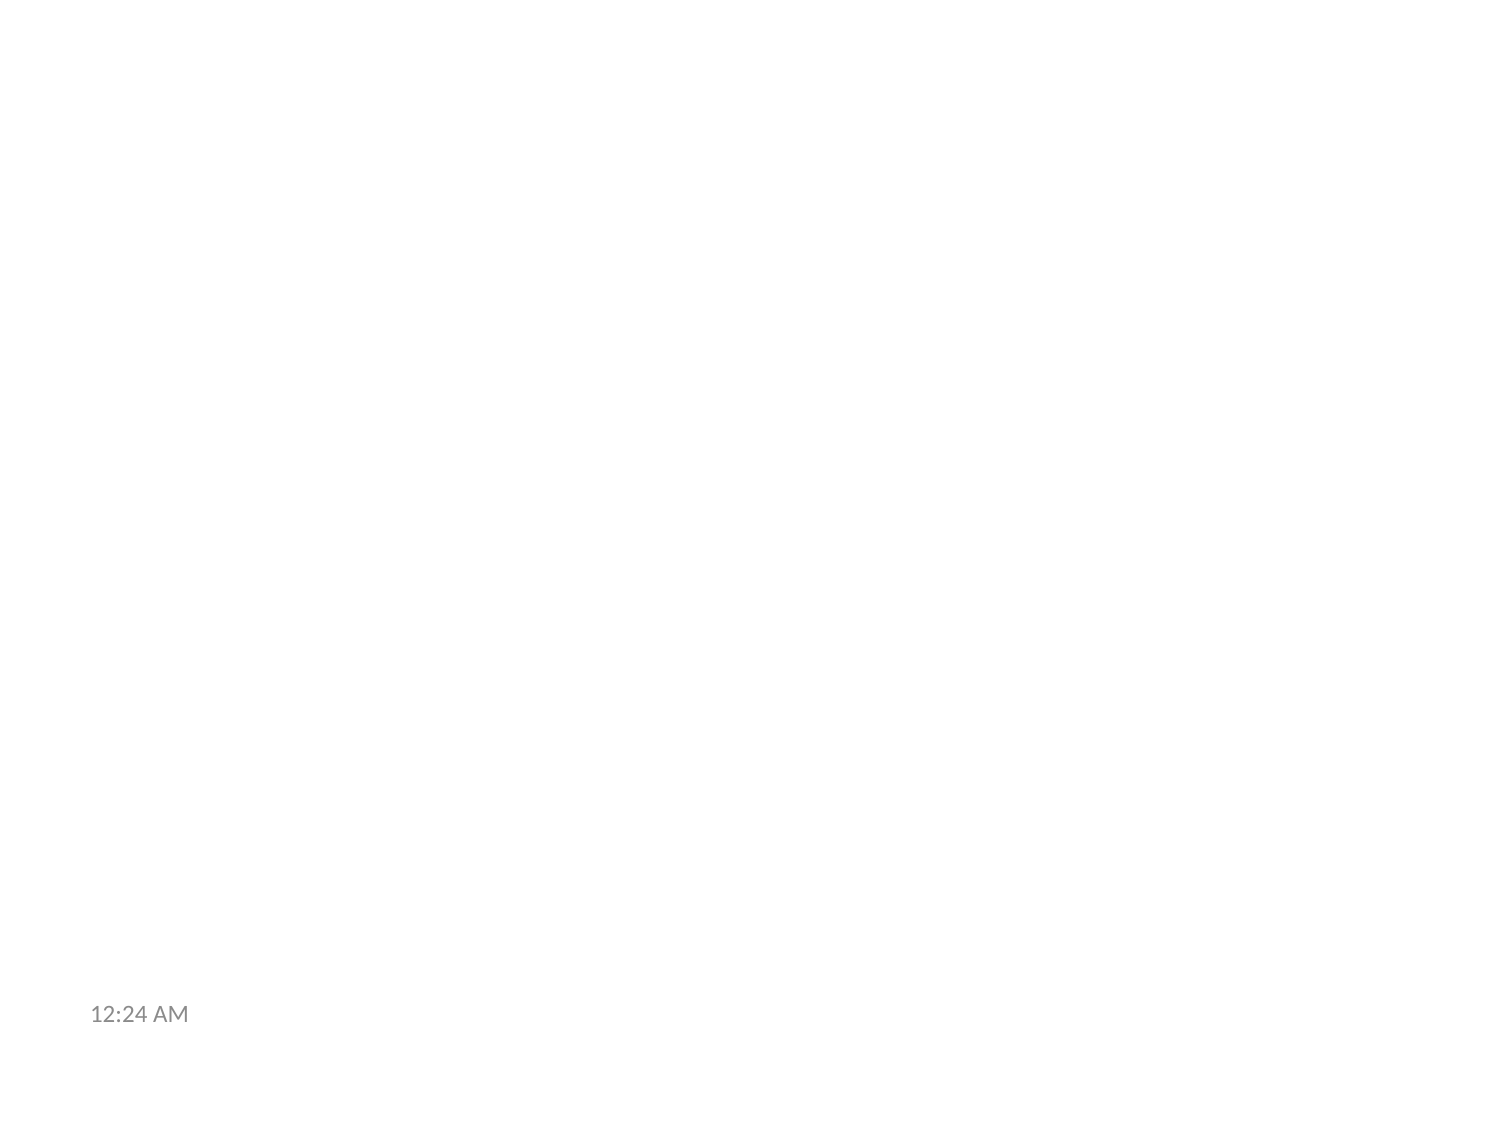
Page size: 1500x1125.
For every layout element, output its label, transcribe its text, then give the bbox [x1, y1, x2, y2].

text_box 3:35 PM [75, 982, 425, 1043]
